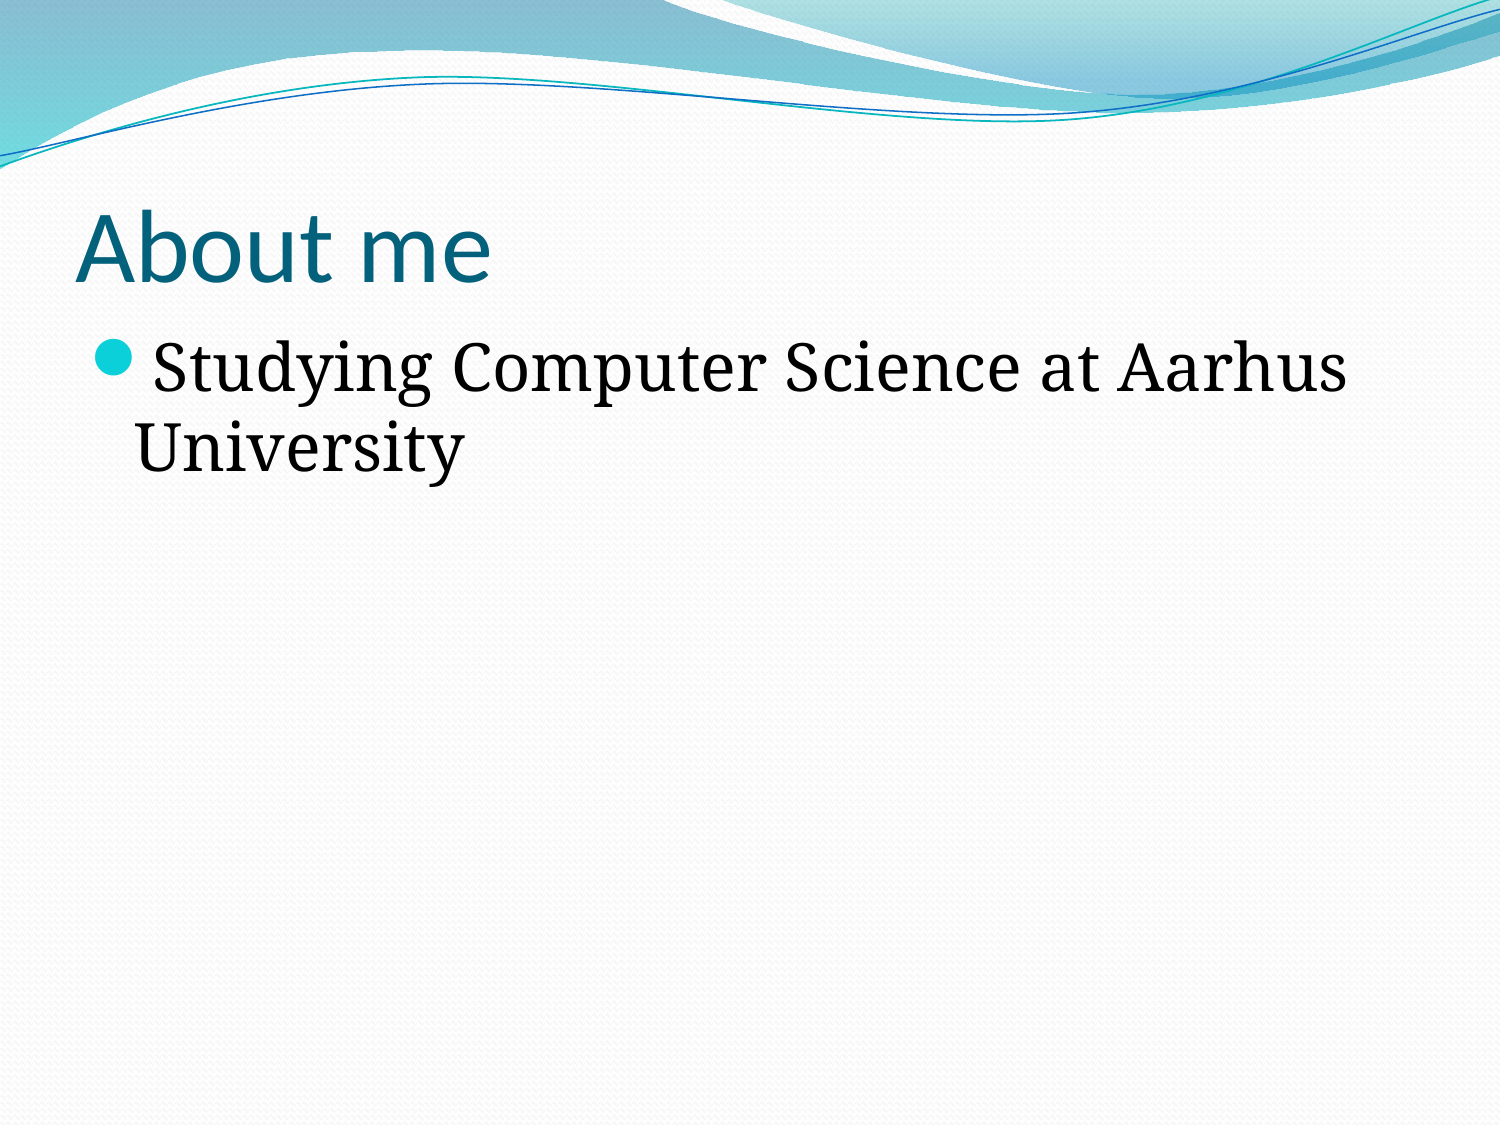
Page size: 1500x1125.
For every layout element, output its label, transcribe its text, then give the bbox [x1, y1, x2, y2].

list Studying Computer Science at Aarhus University [75, 317, 1412, 1038]
title About me [75, 115, 1425, 303]
